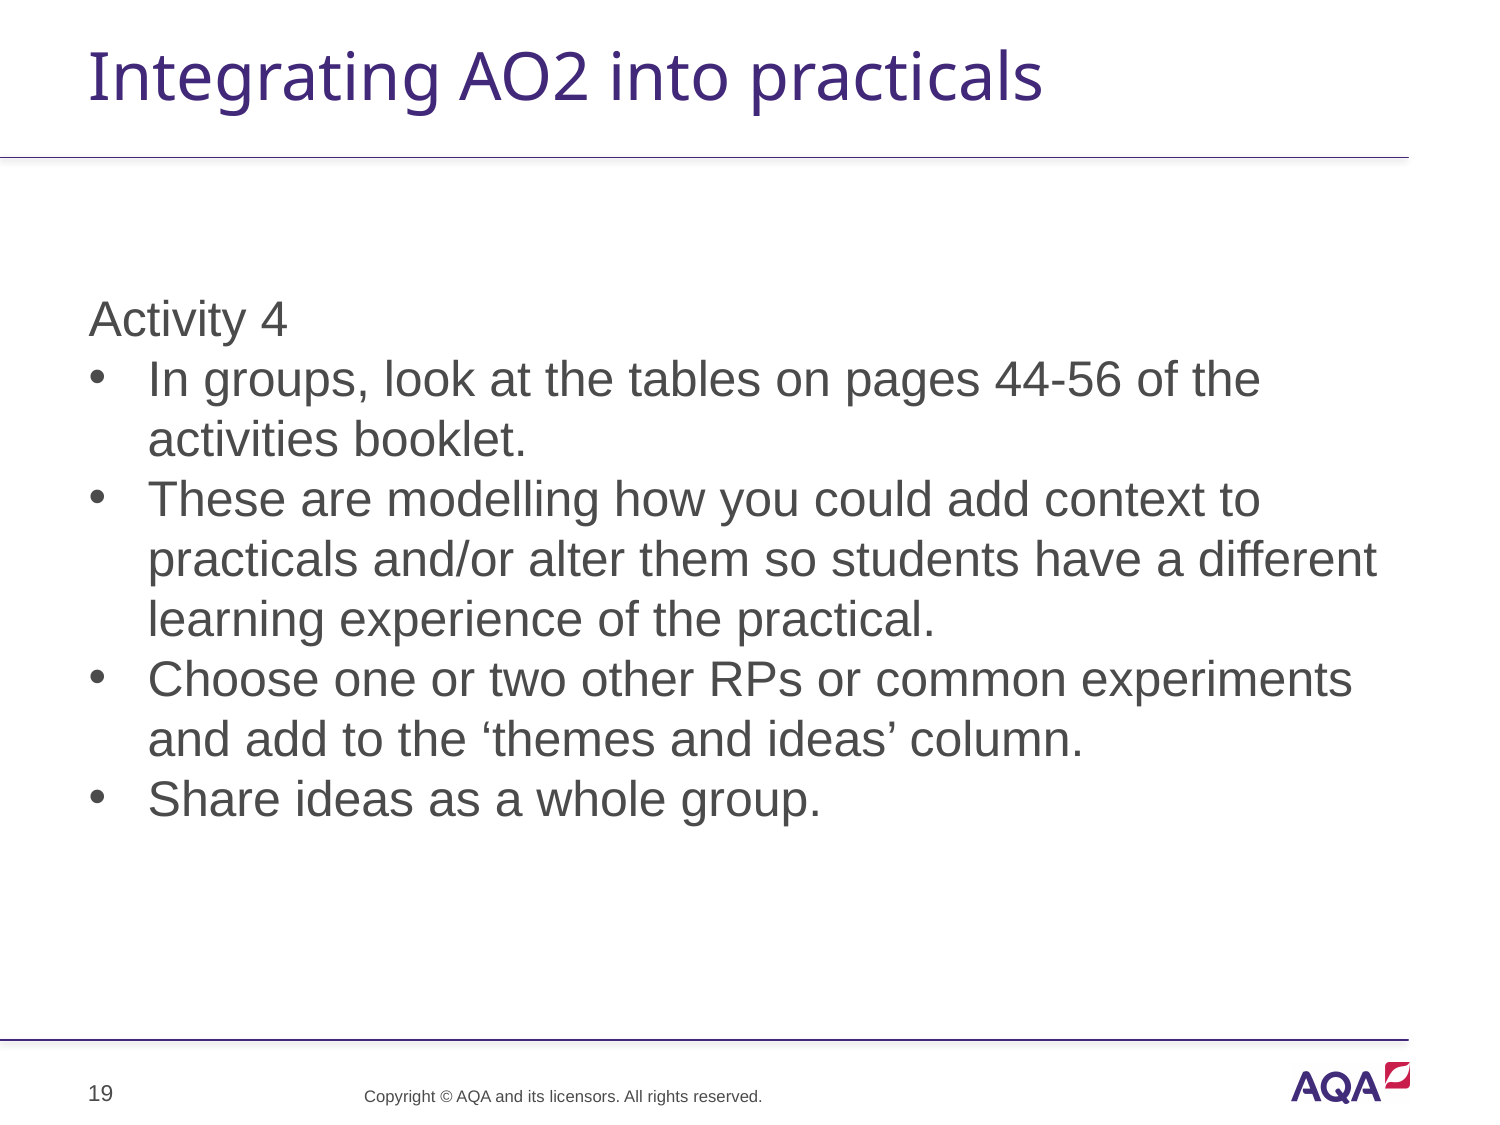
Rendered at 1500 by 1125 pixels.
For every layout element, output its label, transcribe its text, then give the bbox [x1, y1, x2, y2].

title Integrating AO2 into practicals [88, 55, 1409, 127]
footer Copyright © AQA and its licensors. All rights reserved. [324, 1084, 764, 1124]
slide_number 19 [72, 1062, 188, 1123]
picture [1291, 1062, 1410, 1104]
list Activity 4 In groups, look at the tables on pages 44-56 of the activities booklet. These are modelling how you could add context to practicals and/or alter them so students have a different learning experience of the practical. Choose one or two other RPs or common experiments and add to the ‘themes and ideas’ column. Share ideas as a whole group. [88, 286, 1409, 963]
